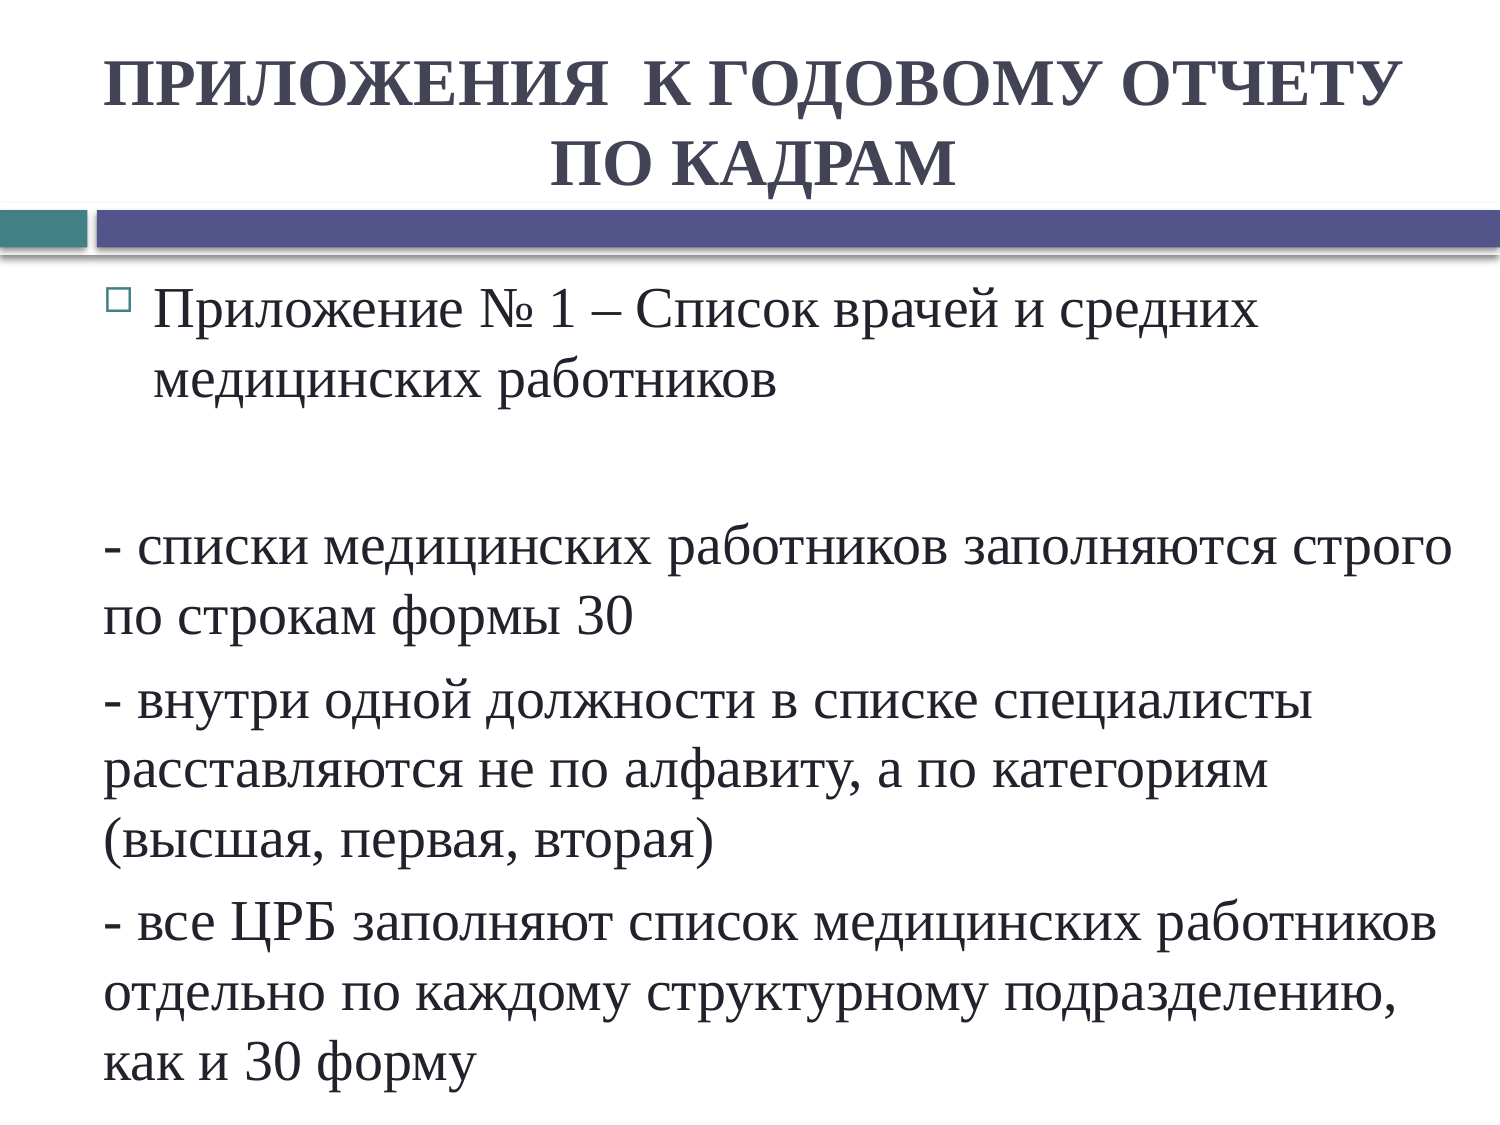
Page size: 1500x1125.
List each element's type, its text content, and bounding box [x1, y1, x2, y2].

title ПРИЛОЖЕНИЯ К ГОДОВОМУ ОТЧЕТУ ПО КАДРАМ [70, 37, 1438, 200]
list Приложение № 1 – Список врачей и средних медицинских работников - списки медицинских работников заполняются строго по строкам формы 30 - внутри одной должности в списке специалисты расставляются не по алфавиту, а по категориям (высшая, первая, вторая) - все ЦРБ заполняют список медицинских работников отдельно по каждому структурному подразделению, как и 30 форму [88, 262, 1483, 1106]
